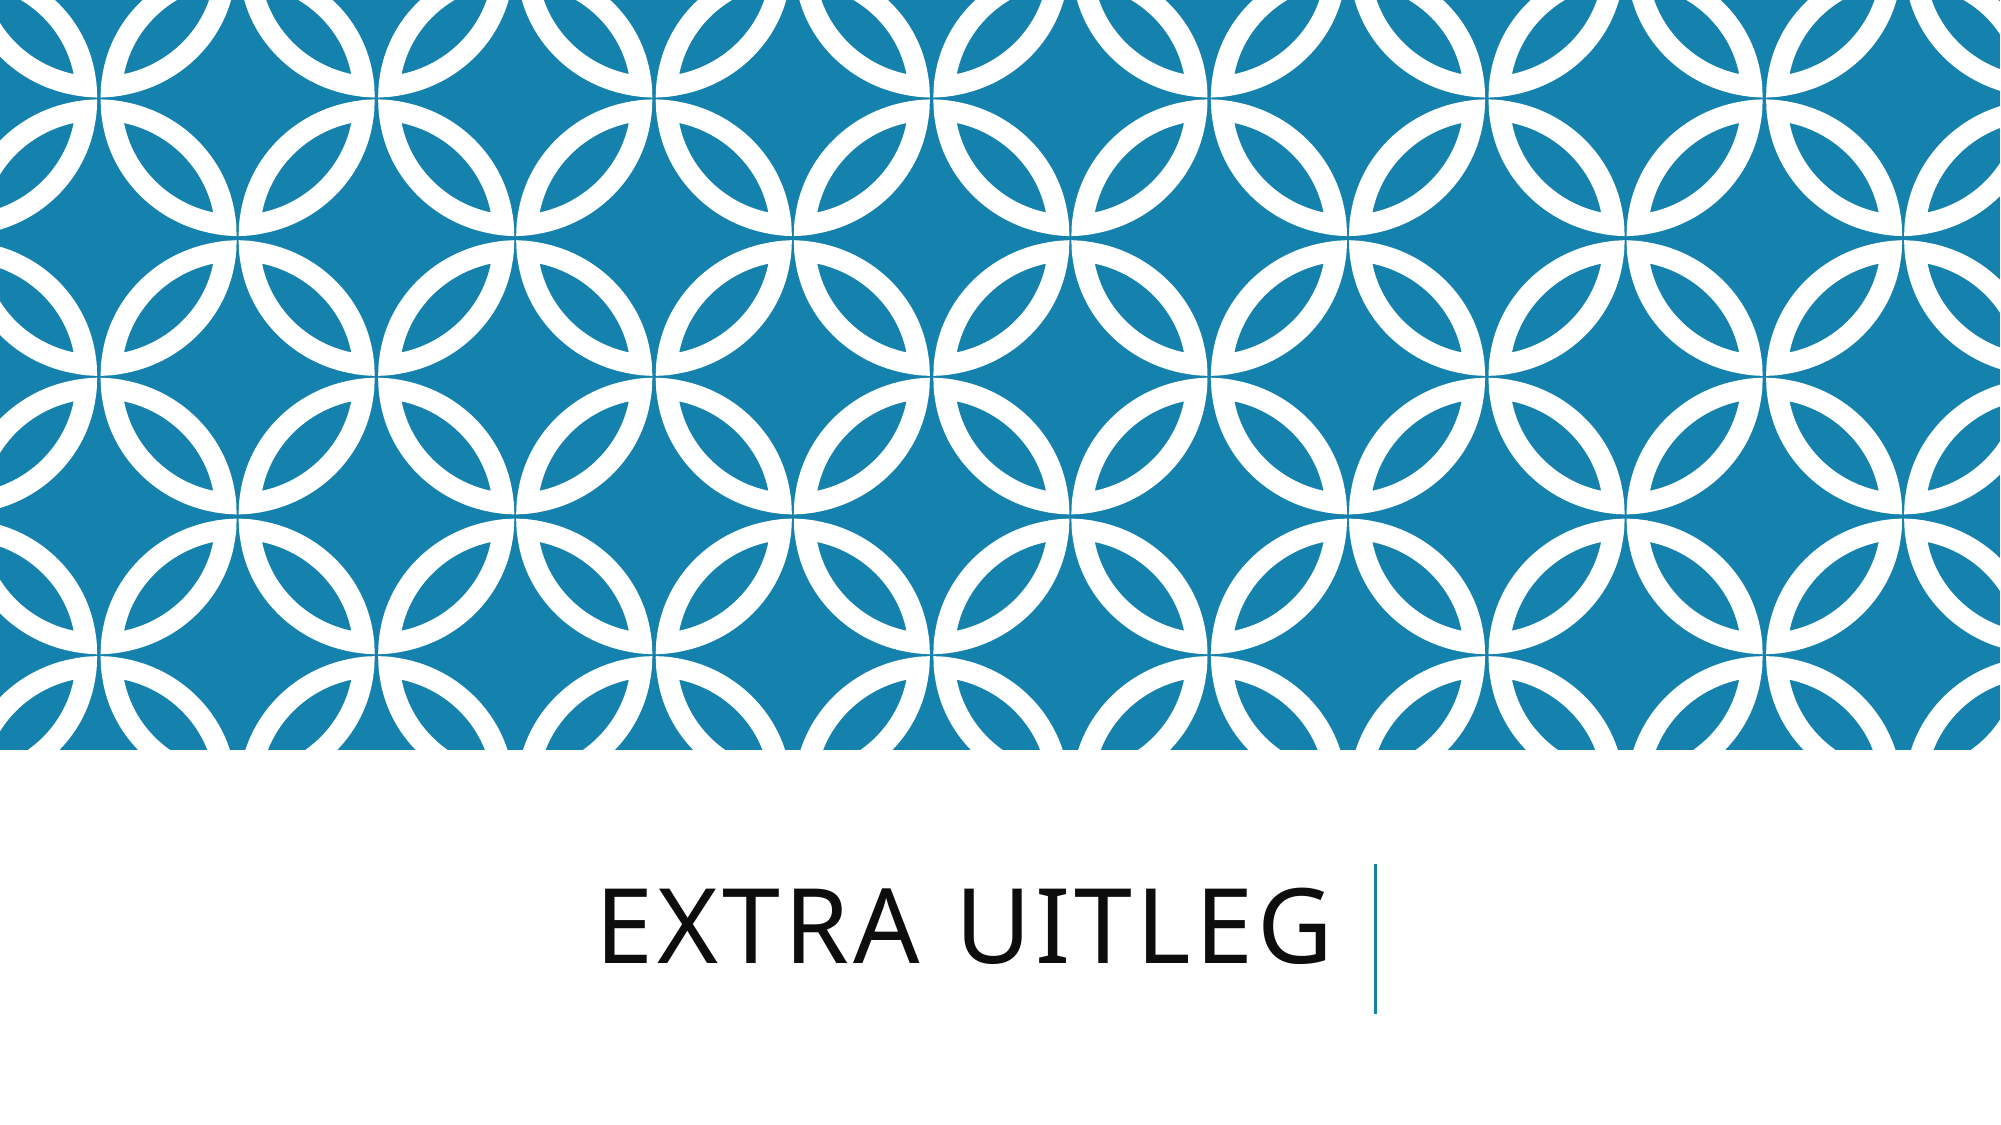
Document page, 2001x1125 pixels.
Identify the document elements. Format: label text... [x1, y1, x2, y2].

title Extra uitleg [75, 813, 1350, 1054]
